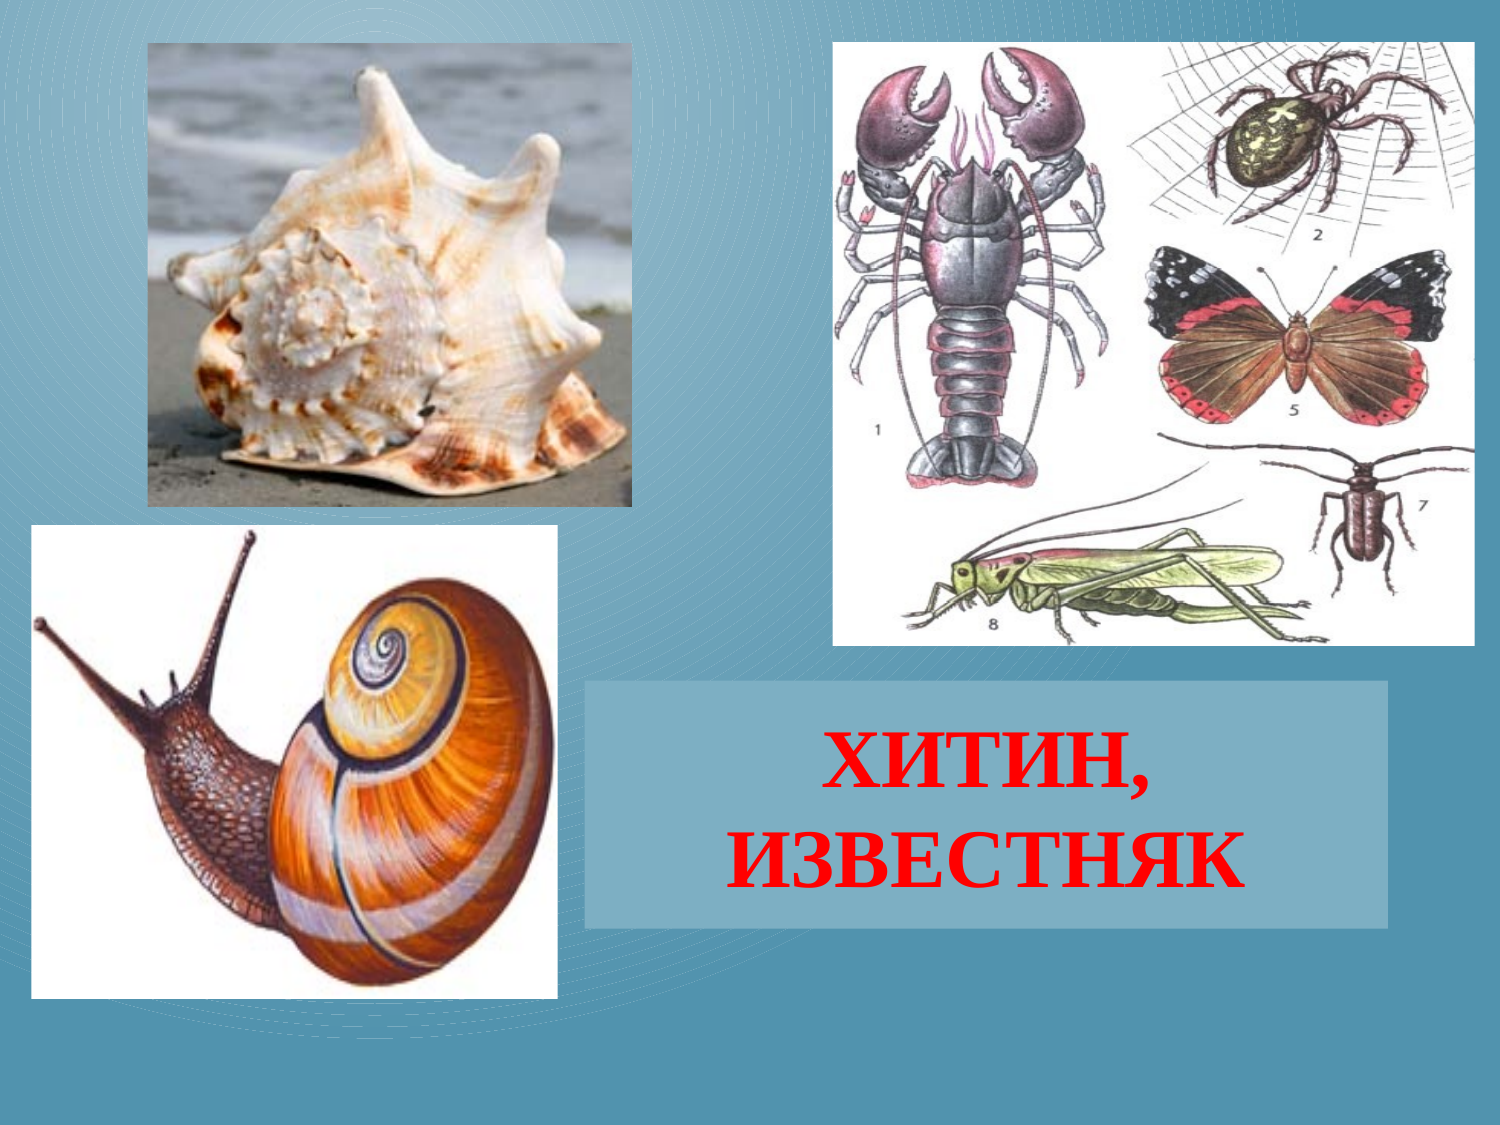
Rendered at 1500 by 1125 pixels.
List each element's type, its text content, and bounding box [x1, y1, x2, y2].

picture [147, 43, 633, 507]
picture [832, 42, 1475, 646]
picture [31, 525, 558, 999]
text_box ХИТИН, ИЗВЕСТНЯК [581, 677, 1391, 932]
